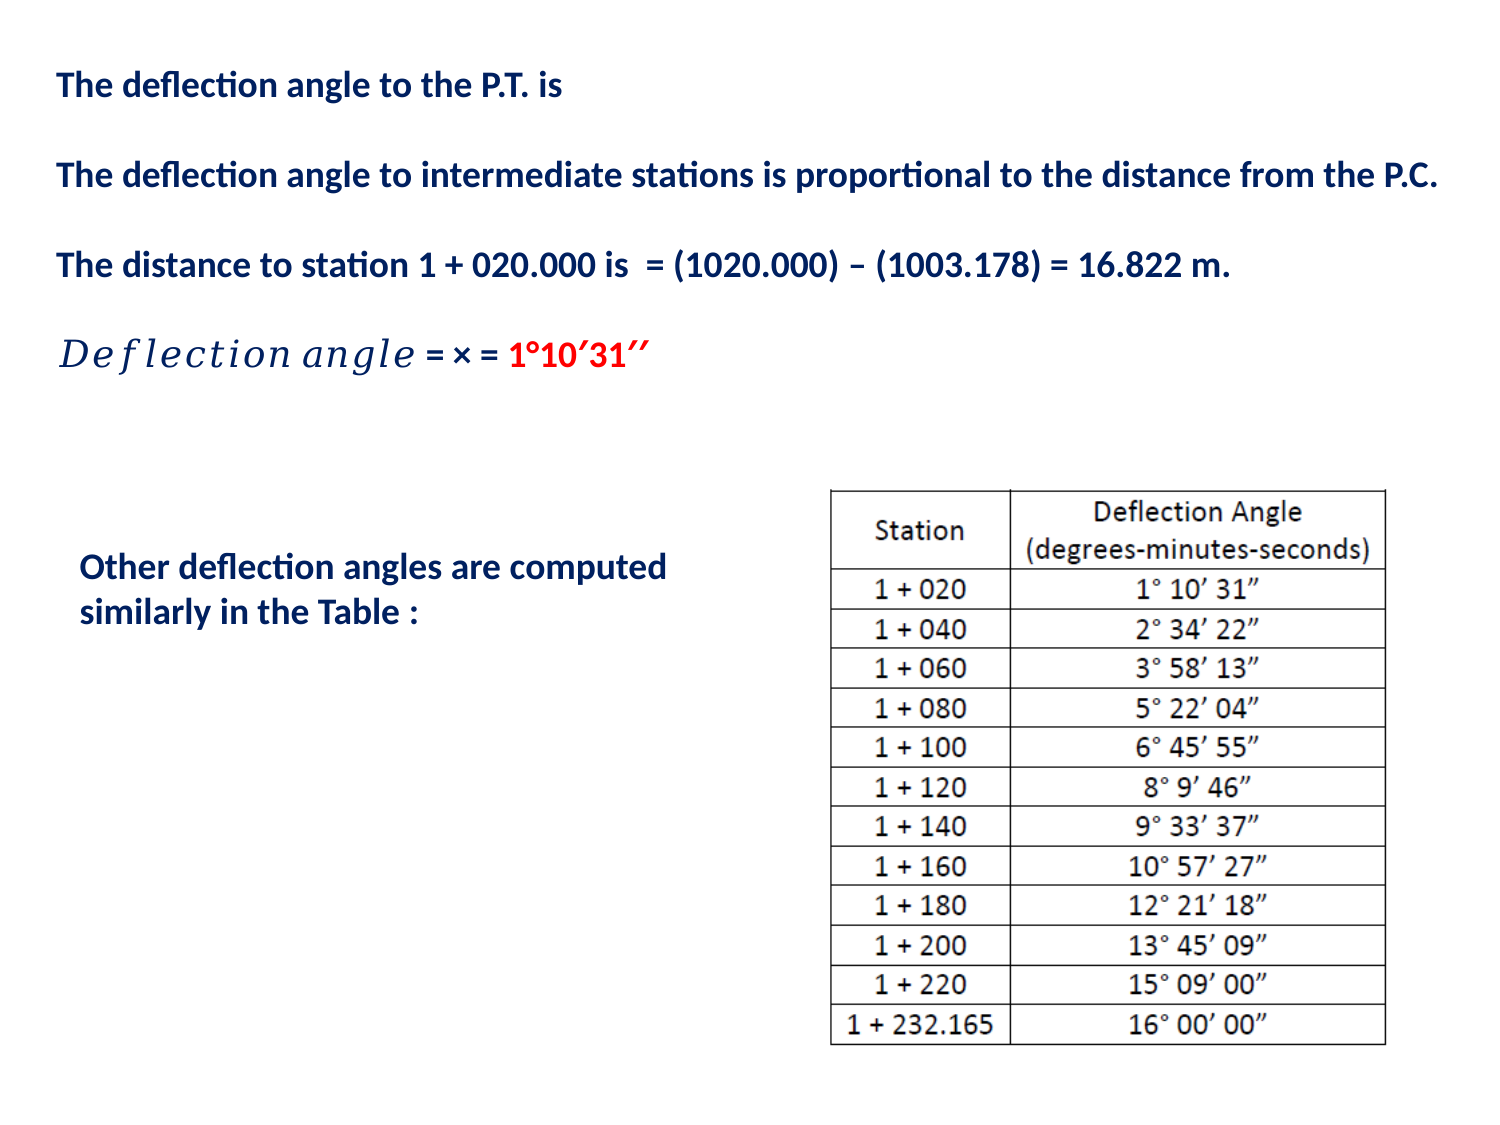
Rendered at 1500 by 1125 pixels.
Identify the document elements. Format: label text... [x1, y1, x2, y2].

picture [808, 483, 1405, 1060]
text_box Other deflection angles are computed similarly in the Table : [64, 534, 691, 640]
